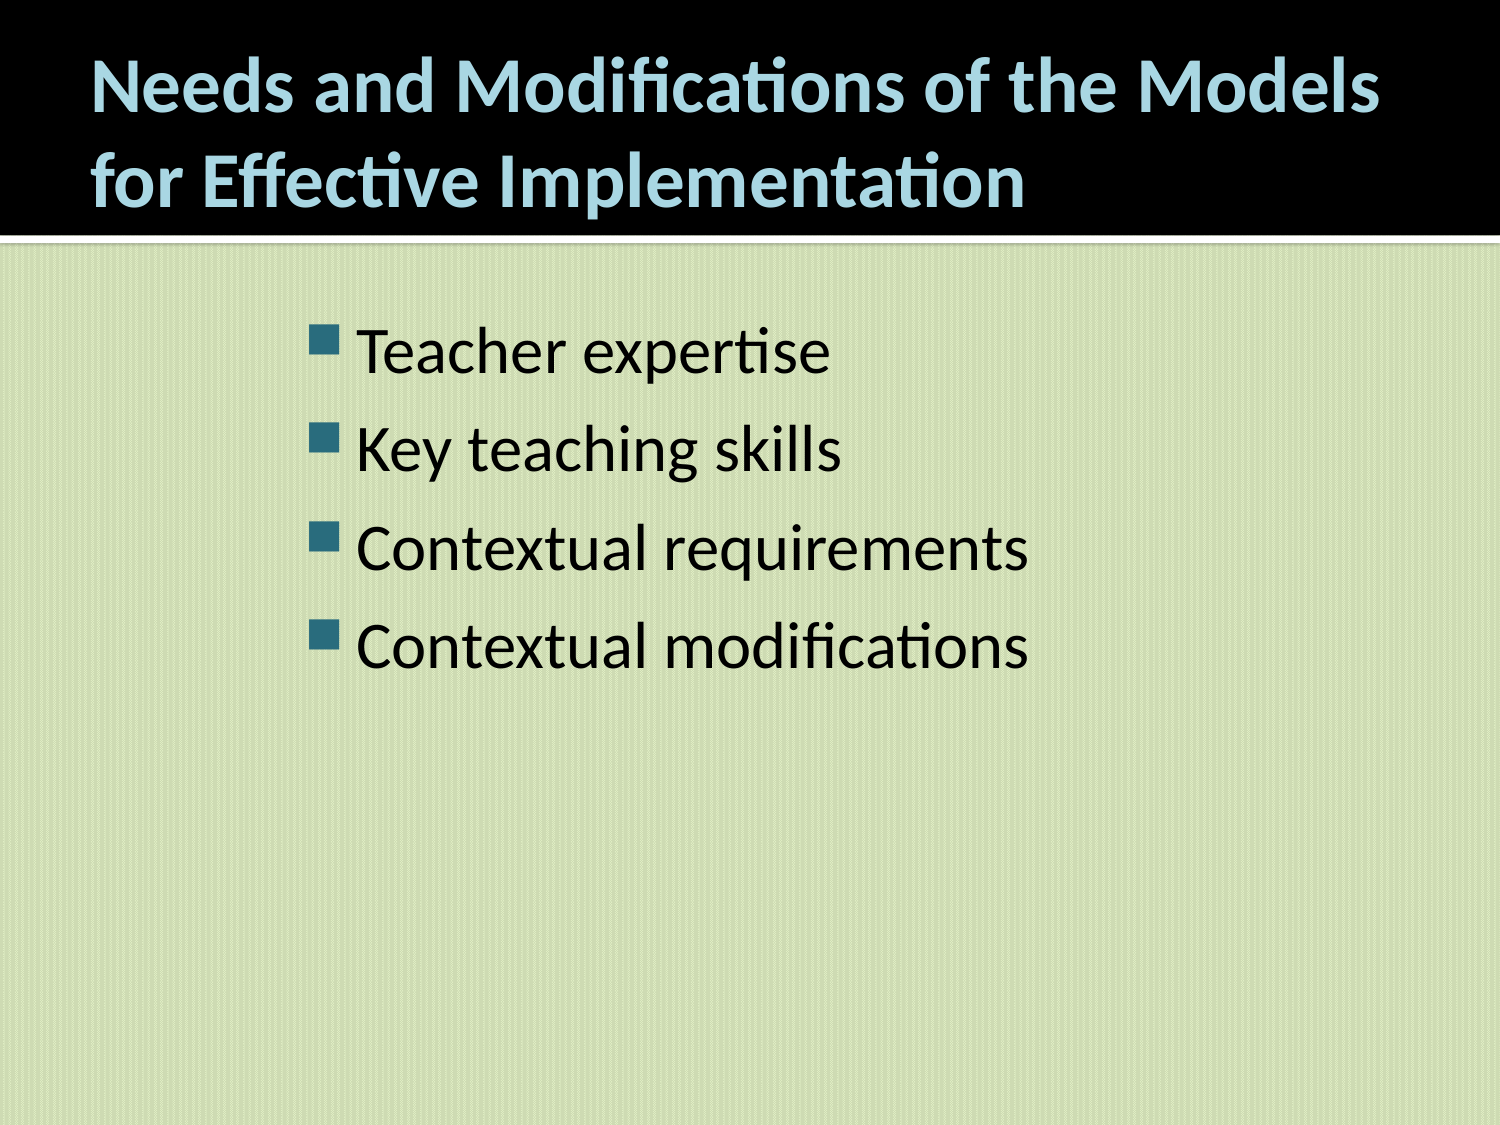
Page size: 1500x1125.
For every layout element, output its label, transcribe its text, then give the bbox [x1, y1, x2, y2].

list Teacher expertise Key teaching skills Contextual requirements Contextual modifications [275, 287, 1288, 1075]
title Needs and Modifications of the Models for Effective Implementation [75, 25, 1425, 231]
